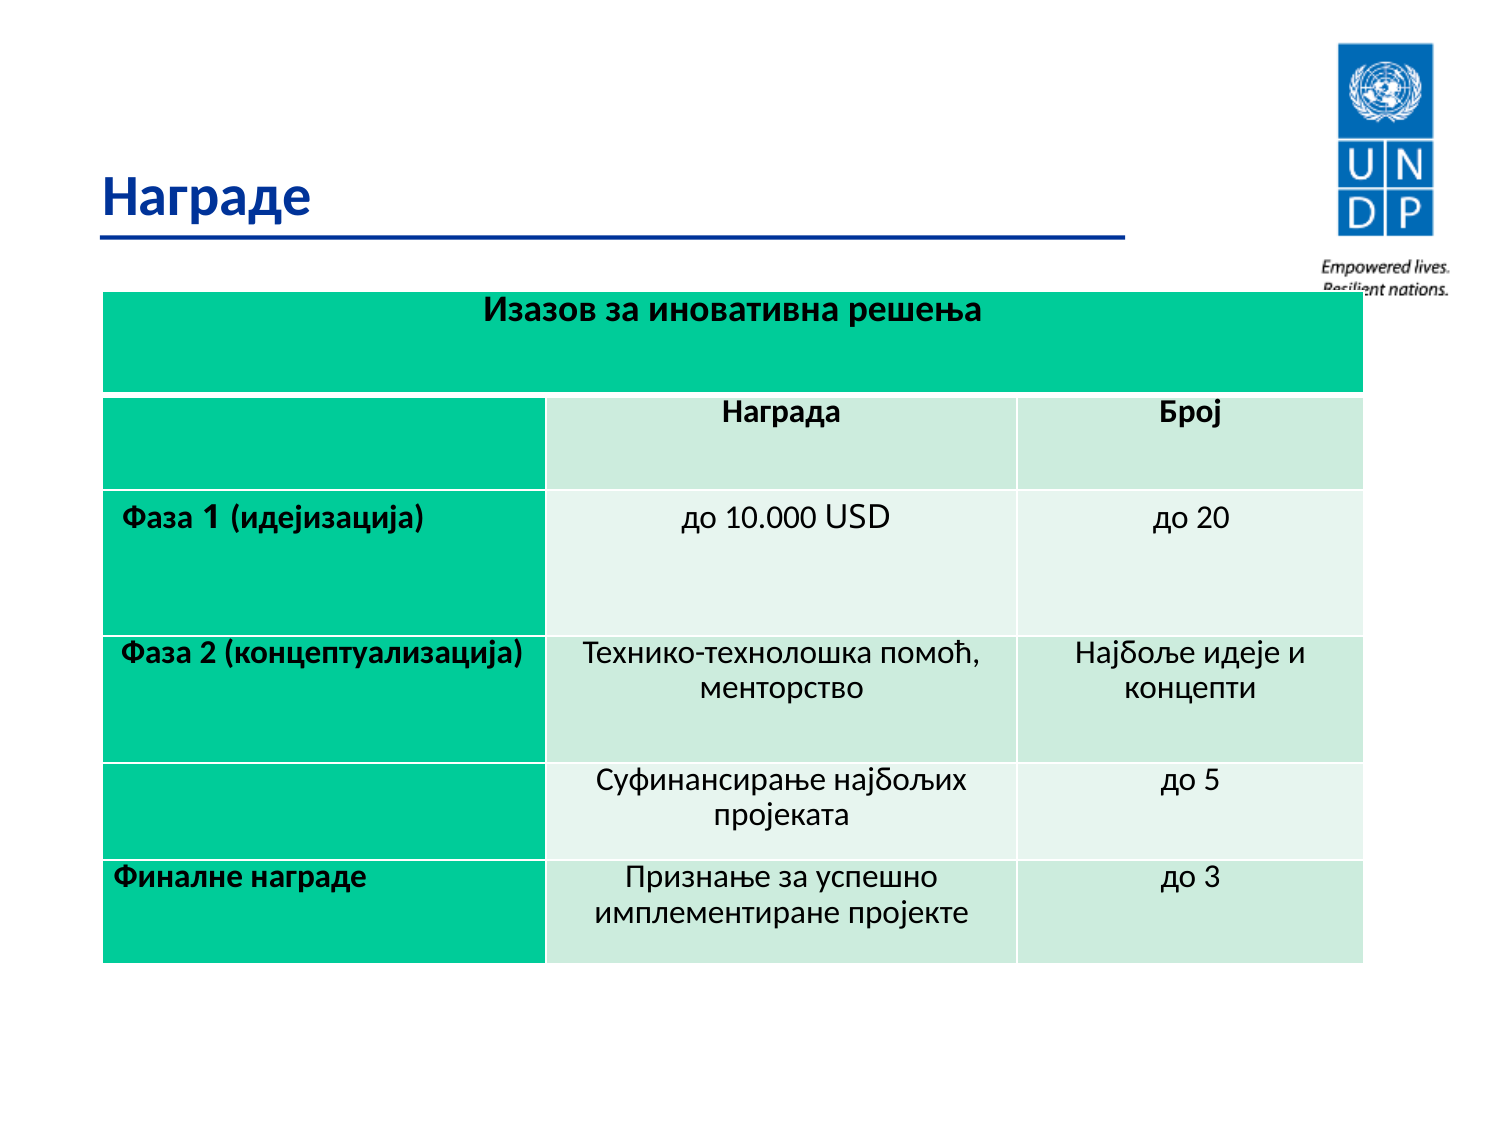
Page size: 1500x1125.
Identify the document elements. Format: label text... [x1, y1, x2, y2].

table_cell до 20 [1018, 491, 1363, 635]
table_cell Број [1018, 398, 1363, 489]
table_cell Признање за успешно имплементиране пројекте [547, 861, 1016, 963]
table_cell Фаза 1 (идејизација) [103, 491, 545, 635]
table_cell Технико-технолошка помоћ, менторство [547, 637, 1016, 762]
table_cell Финалне награде [103, 861, 545, 963]
list Награде [87, 149, 1163, 236]
table_cell Награда [547, 398, 1016, 489]
table_cell [103, 398, 545, 489]
picture [1312, 37, 1456, 302]
table_cell до 10.000 USD [547, 491, 1016, 635]
table_cell до 3 [1018, 861, 1363, 963]
table_cell Фаза 2 (концептуализација) [103, 637, 545, 762]
table_cell Најбоље идеје и концепти [1018, 637, 1363, 762]
table_cell [103, 764, 545, 859]
table_header Изазов за иновативна решења [103, 292, 1363, 392]
table_cell до 5 [1018, 764, 1363, 859]
table_cell Суфинансирање најбољих пројеката [547, 764, 1016, 859]
